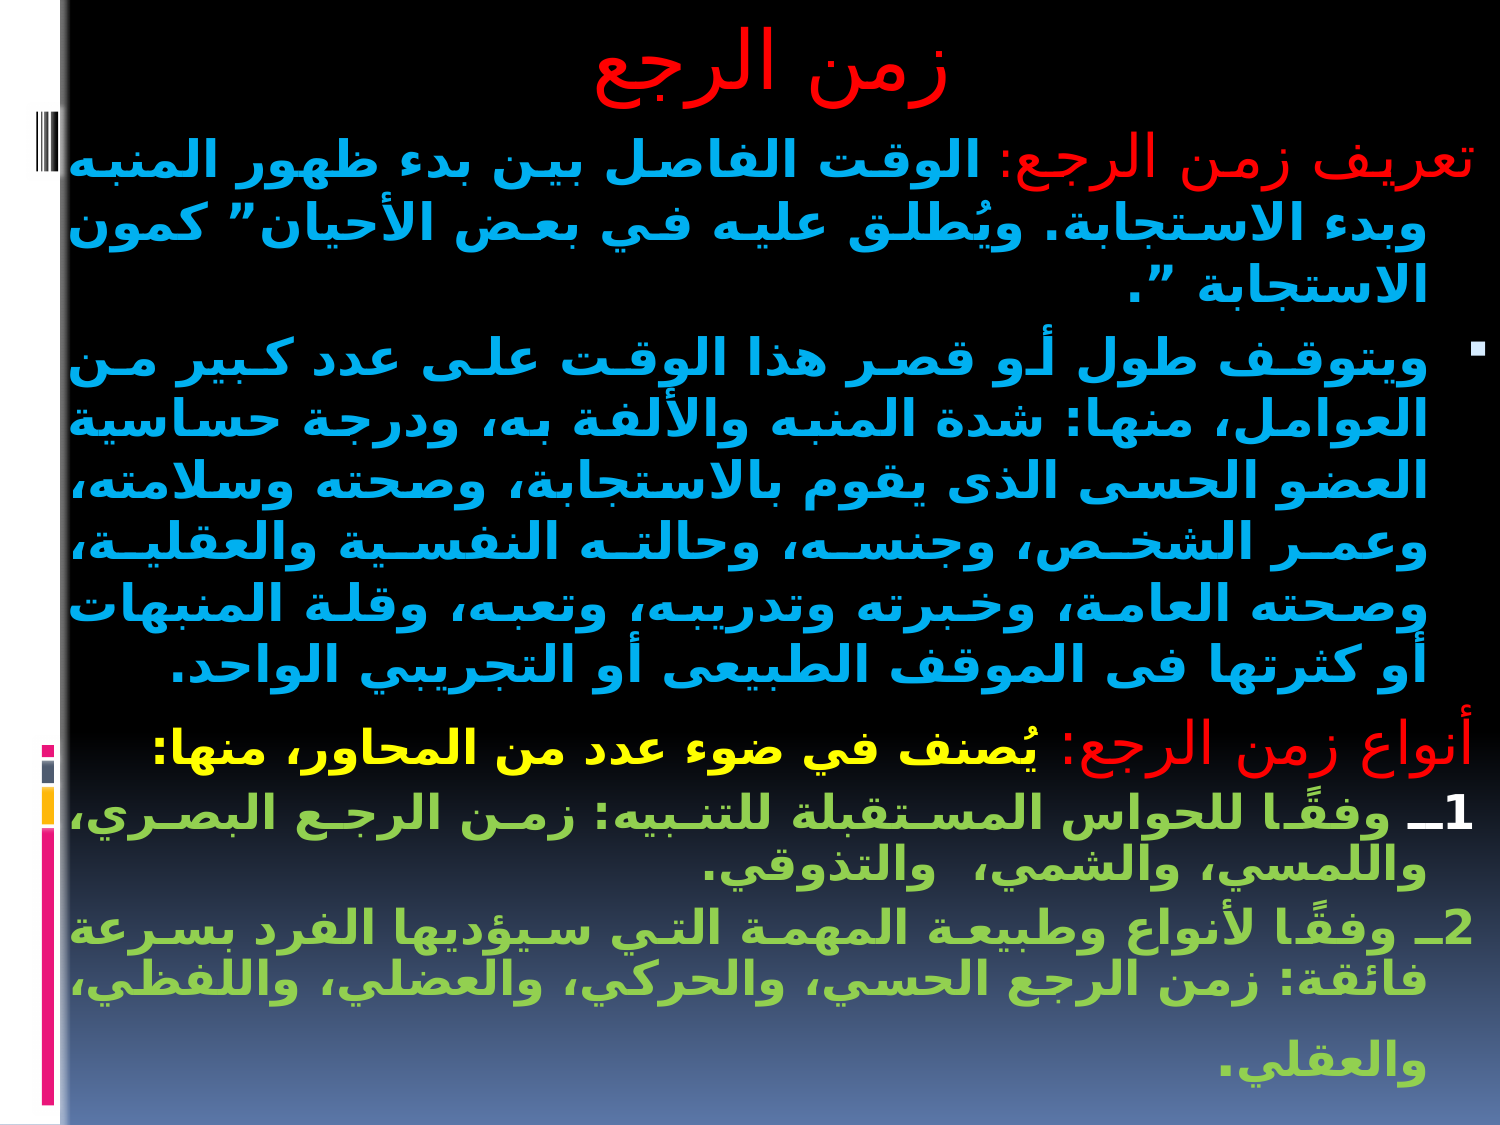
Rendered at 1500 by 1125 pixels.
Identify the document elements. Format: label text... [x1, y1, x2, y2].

list زمن الرجع تعريف زمن الرجع: الوقت الفاصل بين بدء ظهور المنبه وبدء الاستجابة. ويُطلق عليه في بعض الأحيان” كمون الاستجابة ”. ويتوقف طول أو قصر هذا الوقت على عدد كبير من العوامل، منها: شدة المنبه والألفة به، ودرجة حساسية العضو الحسى الذى يقوم بالاستجابة، وصحته وسلامته، وعمر الشخص، وجنسه، وحالته النفسية والعقلية، وصحته العامة، وخبرته وتدريبه، وتعبه، وقلة المنبهات أو كثرتها فى الموقف الطبيعى أو التجريبي الواحد. أنواع زمن الرجع: يُصنف في ضوء عدد من المحاور، منها: 1ـ وفقًا للحواس المستقبلة للتنبيه: زمن الرجع البصري، واللمسي، والشمي، والتذوقي. 2ـ وفقًا لأنواع وطبيعة المهمة التي سيؤديها الفرد بسرعة فائقة: زمن الرجع الحسي، والحركي، والعضلي، واللفظي، والعقلي. [53, 0, 1500, 1125]
